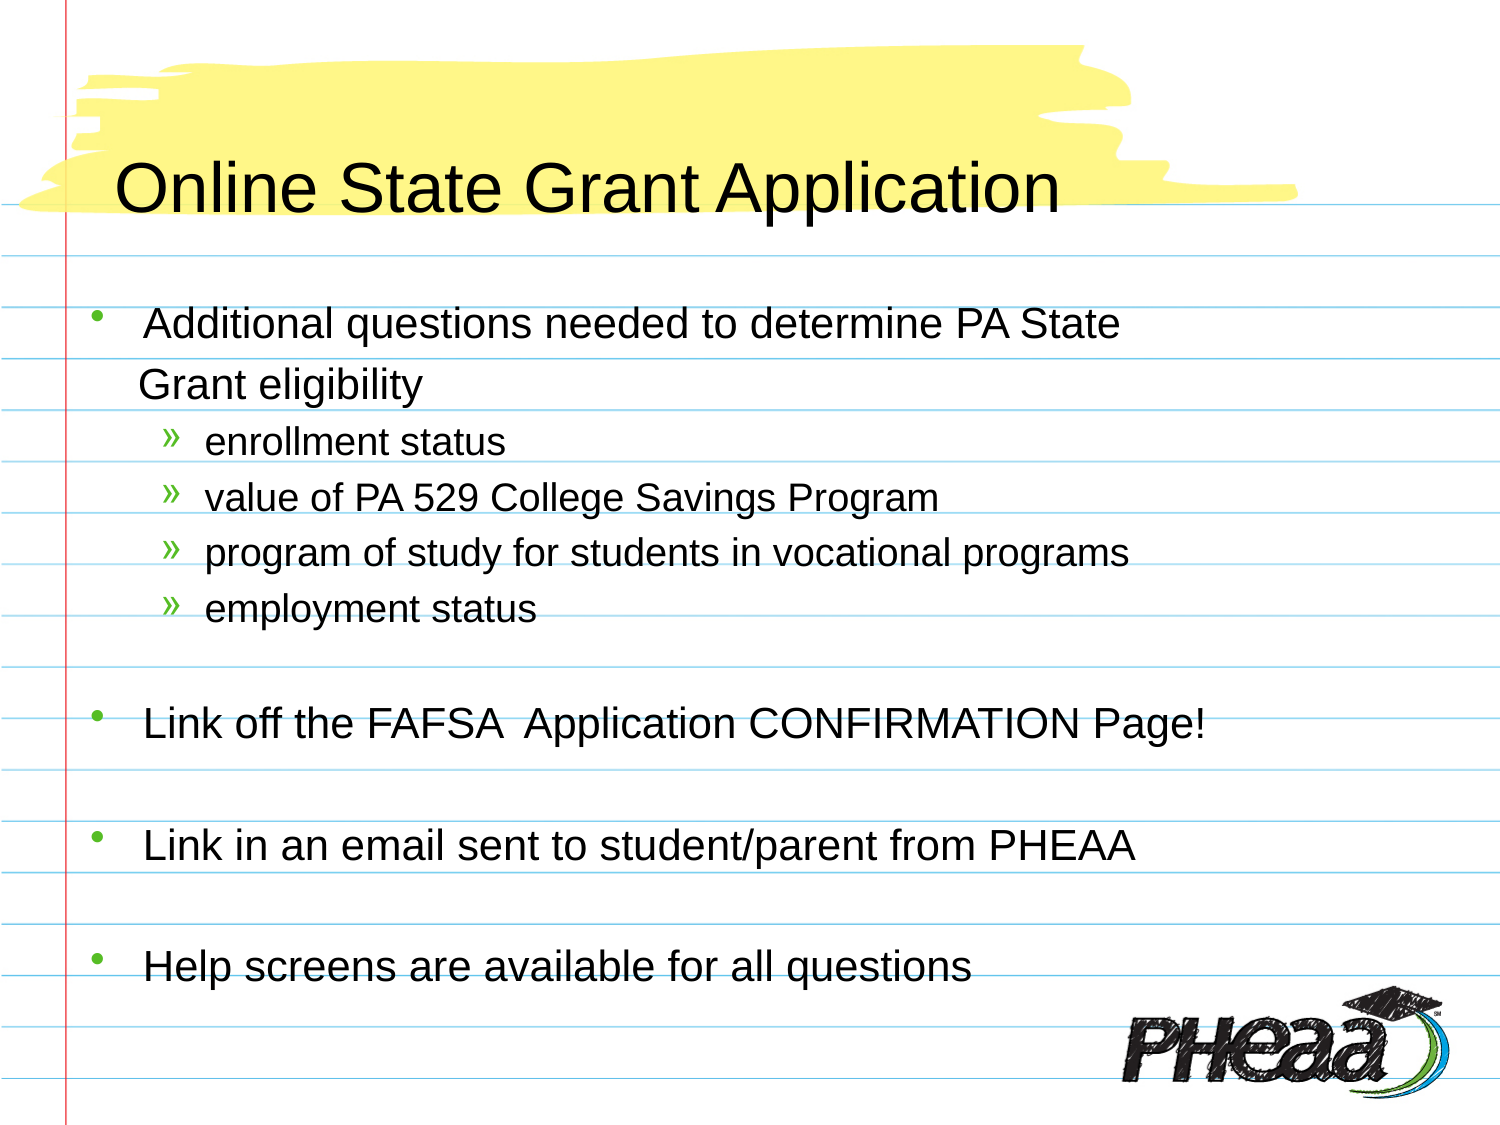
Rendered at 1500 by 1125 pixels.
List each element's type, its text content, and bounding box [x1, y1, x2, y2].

list Additional questions needed to determine PA State Grant eligibility enrollment status value of PA 529 College Savings Program program of study for students in vocational programs employment status Link off the FAFSA Application CONFIRMATION Page! Link in an email sent to student/parent from PHEAA Help screens are available for all questions [75, 287, 1425, 1005]
picture [0, 0, 1500, 1125]
title Online State Grant Application [99, 125, 1450, 243]
